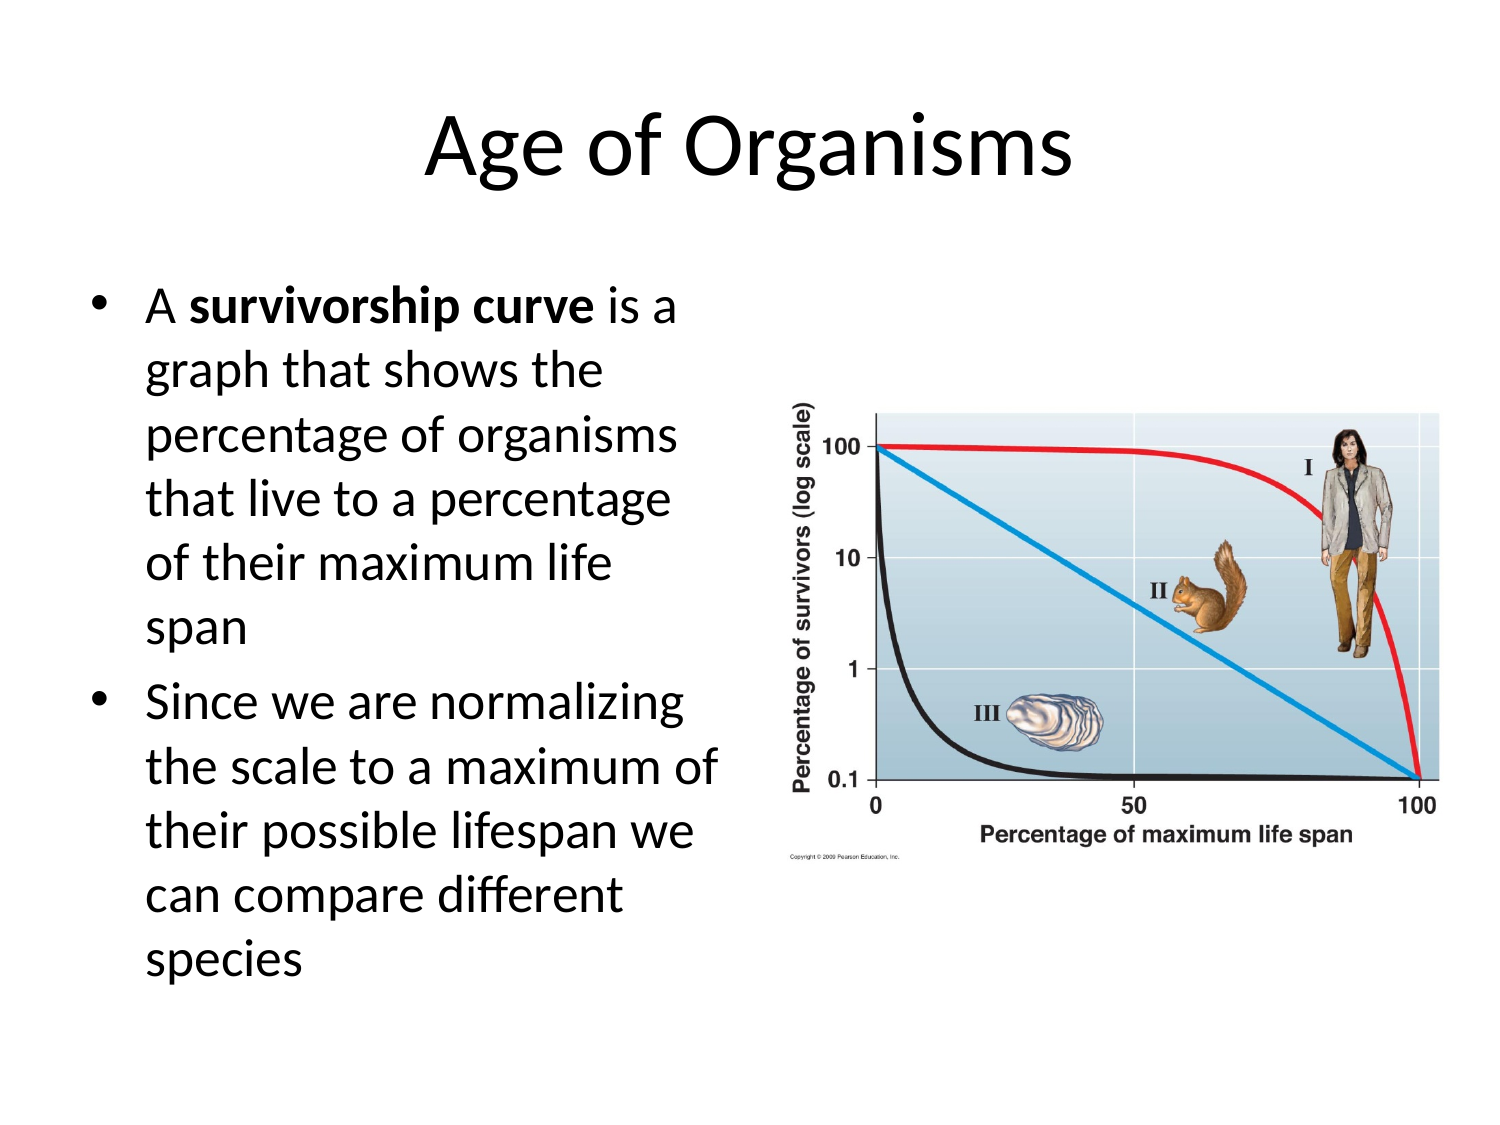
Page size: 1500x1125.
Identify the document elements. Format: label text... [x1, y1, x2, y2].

title Age of Organisms [75, 45, 1425, 233]
picture [787, 399, 1444, 864]
list A survivorship curve is a graph that shows the percentage of organisms that live to a percentage of their maximum life span Since we are normalizing the scale to a maximum of their possible lifespan we can compare different species [75, 262, 738, 1005]
